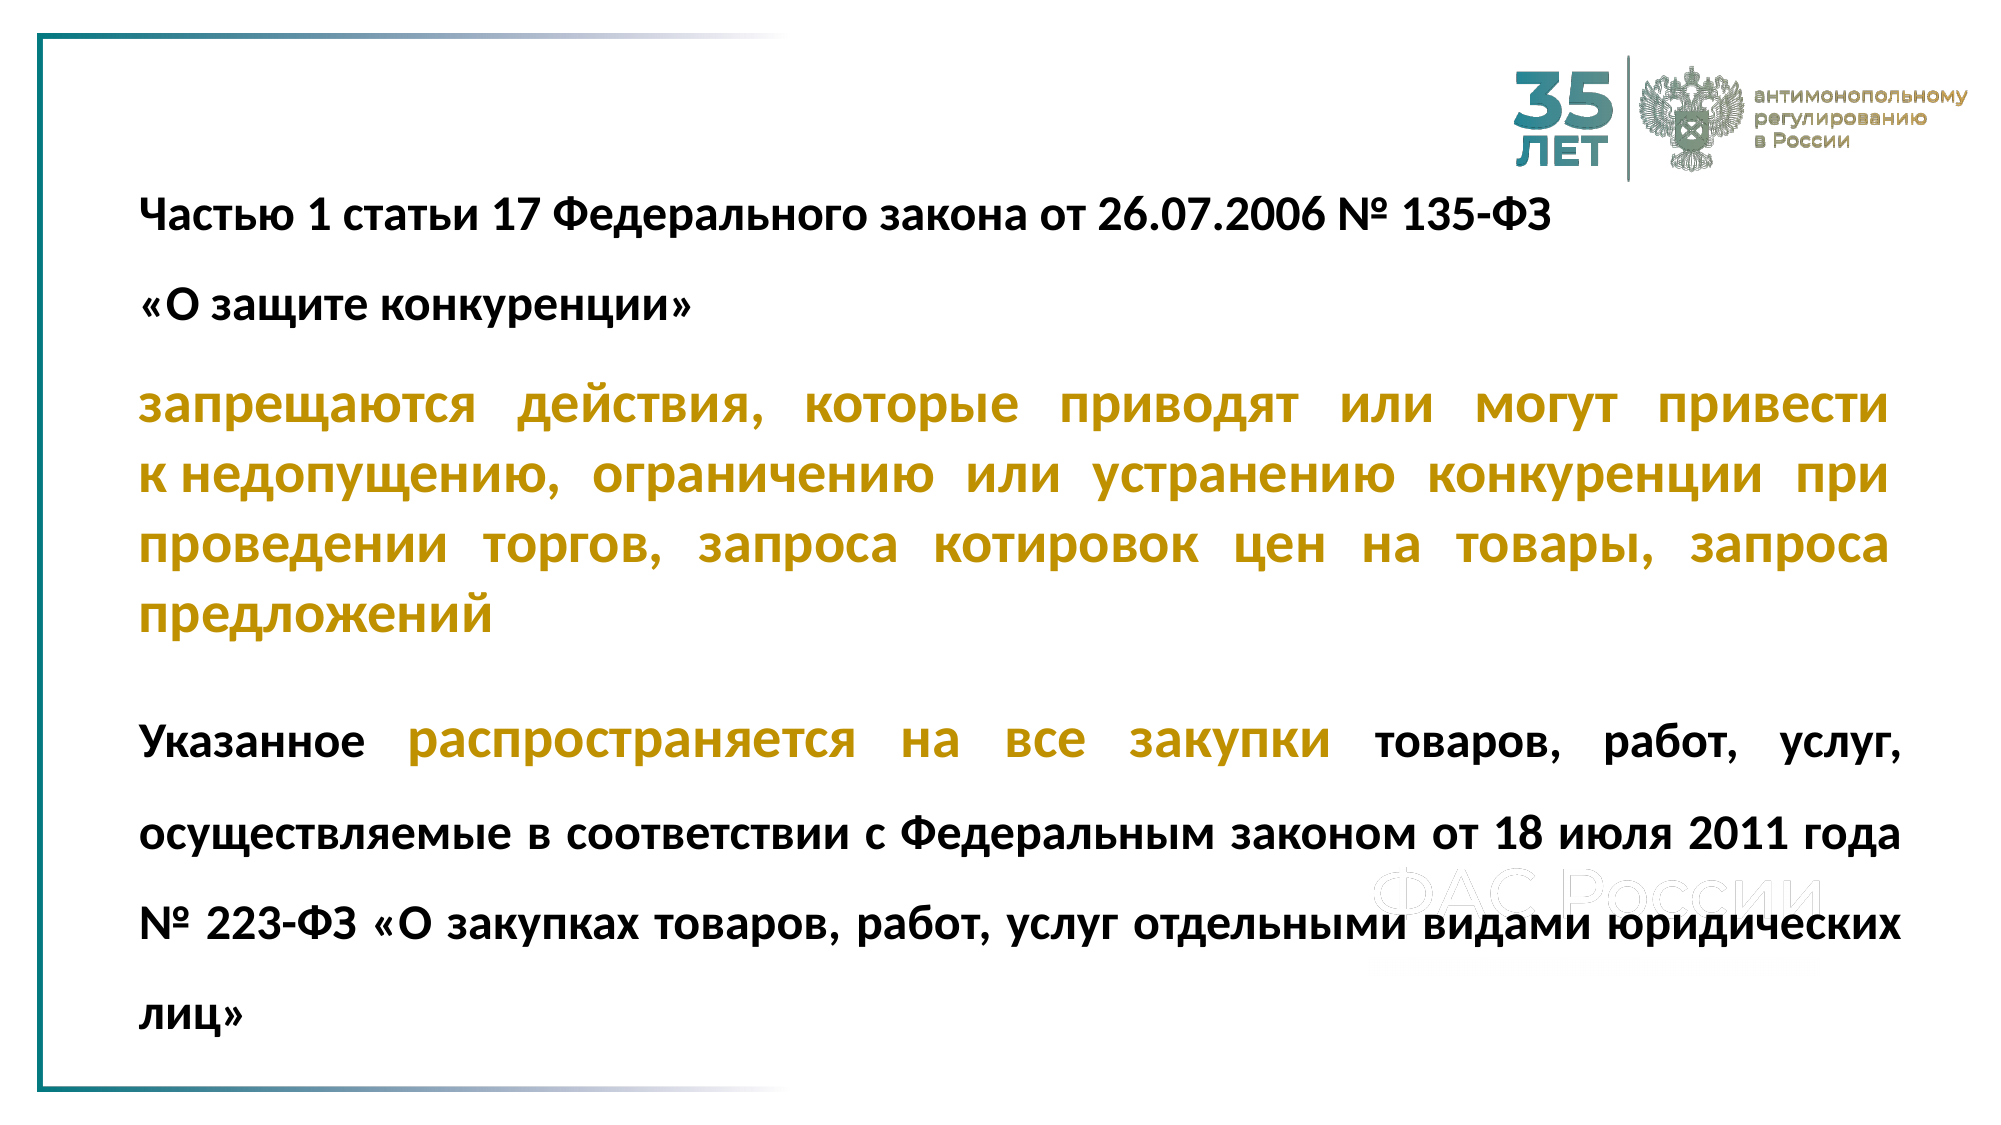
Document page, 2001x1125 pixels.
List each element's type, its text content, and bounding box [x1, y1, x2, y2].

text_box Указанное распространяется на все закупки товаров, работ, услуг, осуществляемые в соответствии с Федеральным законом от 18 июля 2011 года № 223-ФЗ «О закупках товаров, работ, услуг отдельными видами юридических лиц» [1096, 657, 1918, 1047]
picture [37, 33, 1096, 1092]
picture [1367, 867, 1820, 976]
text_box запрещаются действия, которые приводят или могут привести к недопущению, ограничению или устранению конкуренции при проведении торгов, запроса котировок цен на товары, запроса предложений [1096, 356, 1906, 652]
picture [1481, 0, 2000, 238]
text_box Частью 1 статьи 17 Федерального закона от 26.07.2006 № 135-ФЗ «О защите конкуренции» [1096, 142, 1778, 338]
